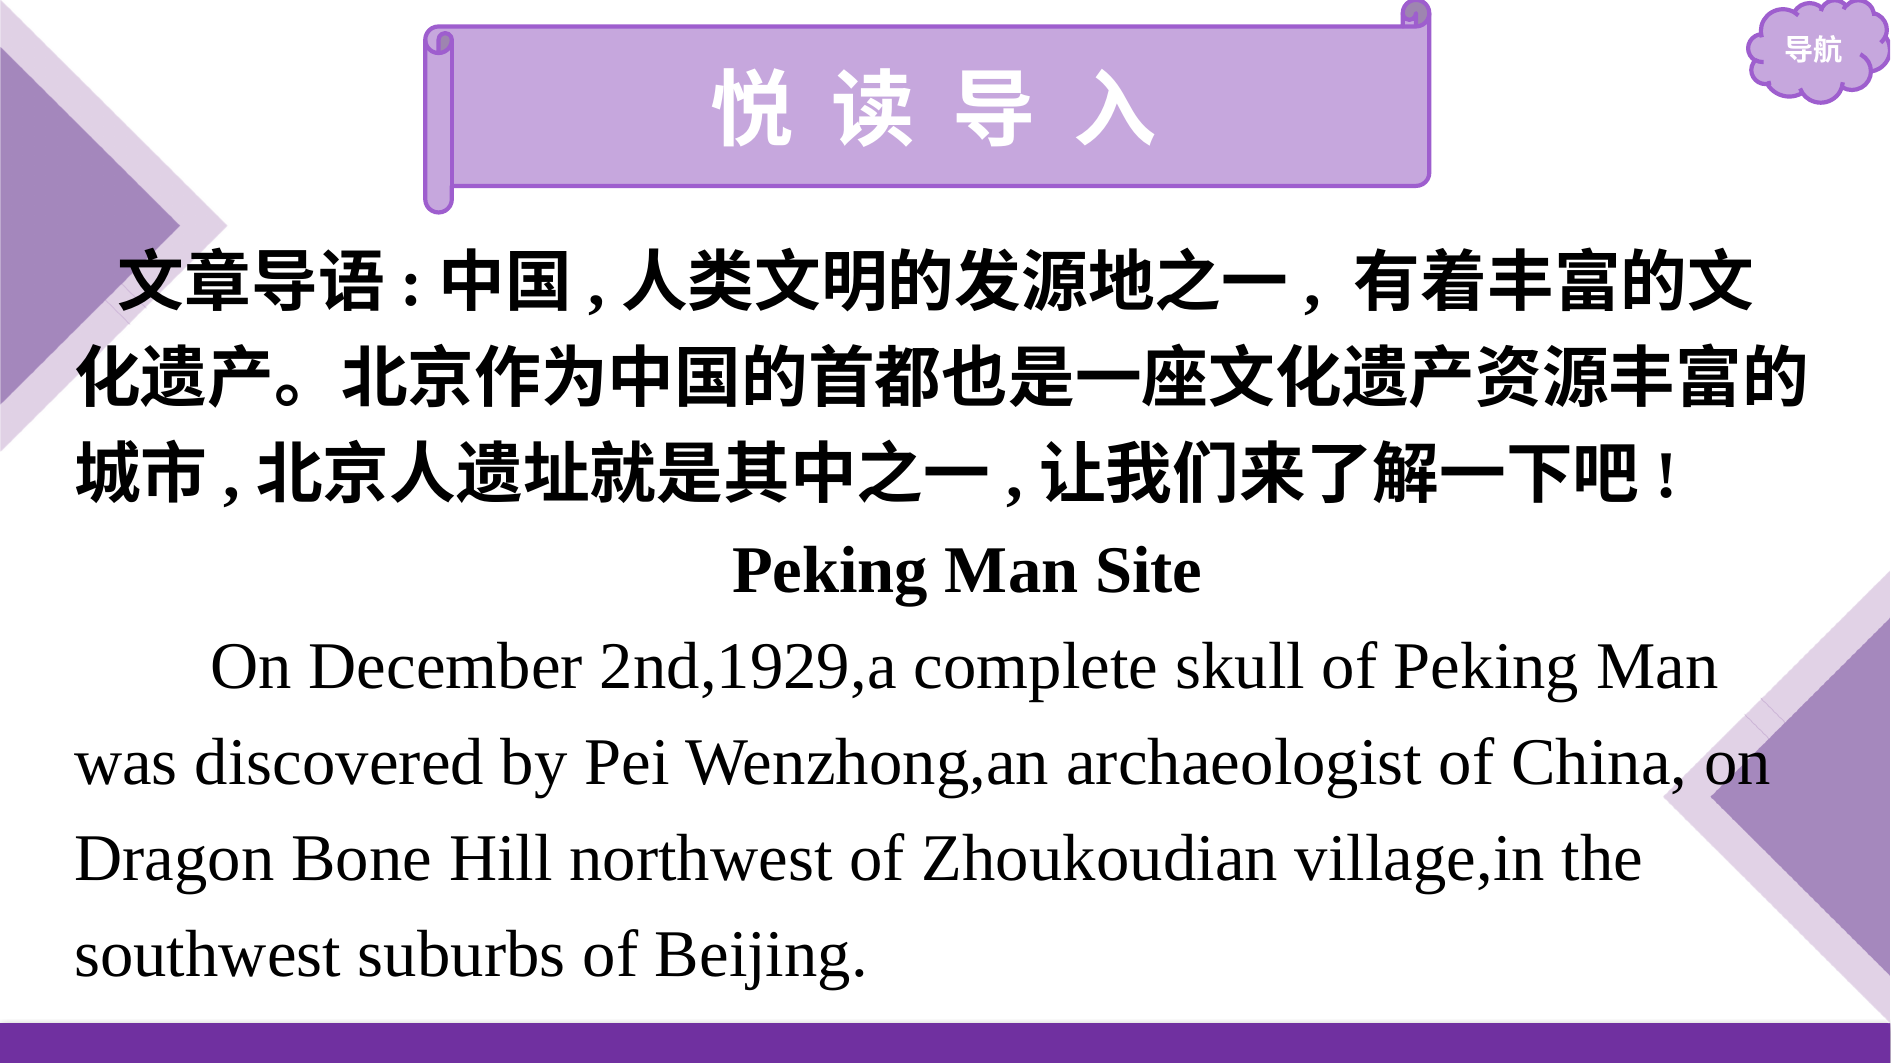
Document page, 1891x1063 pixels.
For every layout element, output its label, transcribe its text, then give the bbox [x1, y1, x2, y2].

text_box 文章导语:中国,人类文明的发源地之一, 有着丰富的文化遗产。北京作为中国的首都也是一座文化遗产资源丰富的城市,北京人遗址就是其中之一,让我们来了解一下吧! Peking Man Site On December 2nd,1929,a complete skull of Peking Man was discovered by Pei Wenzhong,an archaeologist of China, on Dragon Bone Hill northwest of Zhoukoudian village,in the southwest suburbs of Beijing. [59, 215, 1833, 998]
picture [1, 0, 230, 451]
text_box 悦 读 导 入 [423, 0, 1432, 215]
picture [1660, 570, 1890, 1024]
